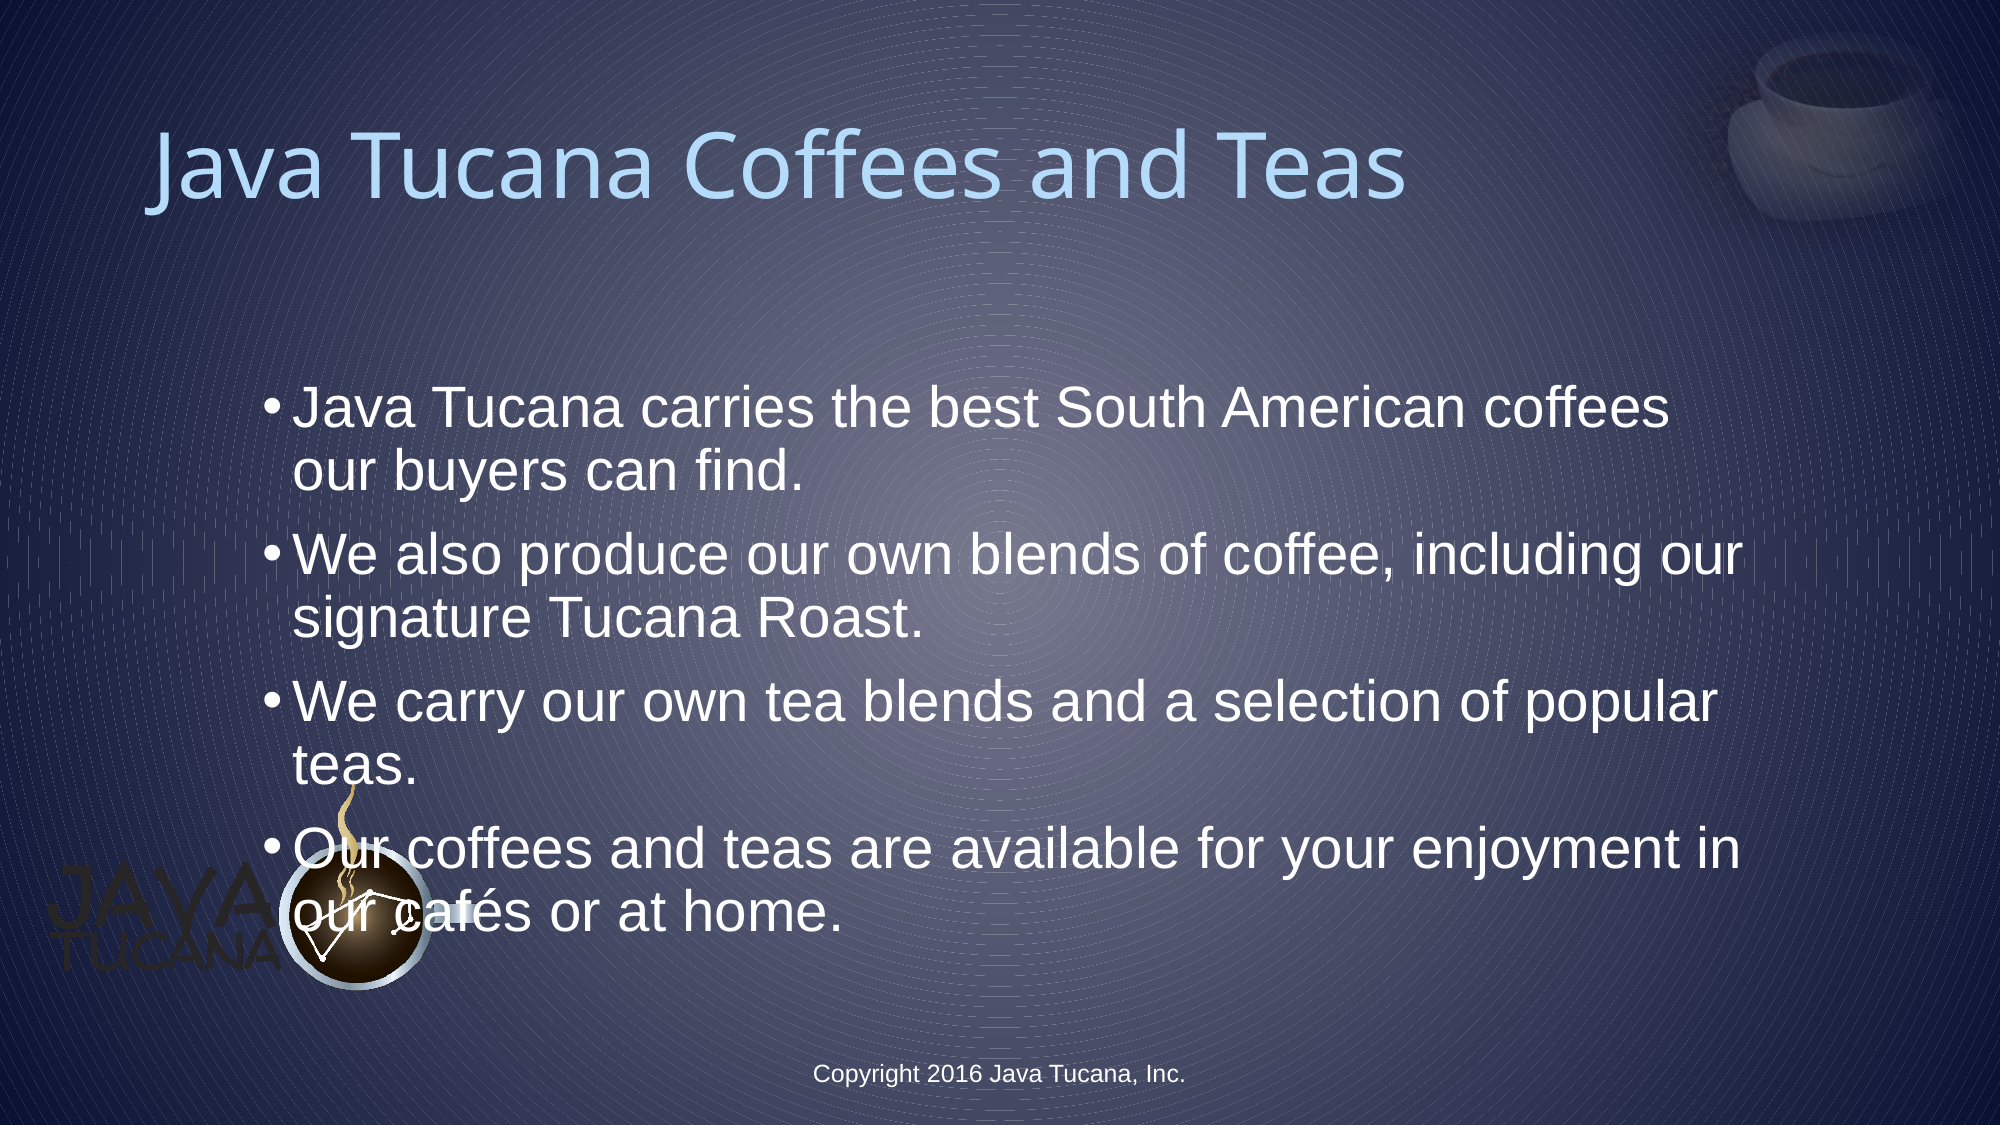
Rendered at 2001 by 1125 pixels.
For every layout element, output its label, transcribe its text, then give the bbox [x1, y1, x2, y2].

footer Copyright 2016 Java Tucana, Inc. [662, 1042, 1338, 1103]
list Java Tucana carries the best South American coffees our buyers can find. We also produce our own blends of coffee, including our signature Tucana Roast. We carry our own tea blends and a selection of popular teas. Our coffees and teas are available for your enjoyment in our cafés or at home. [247, 370, 1763, 1030]
picture [27, 774, 247, 1001]
title Java Tucana Coffees and Teas [137, 59, 1863, 278]
